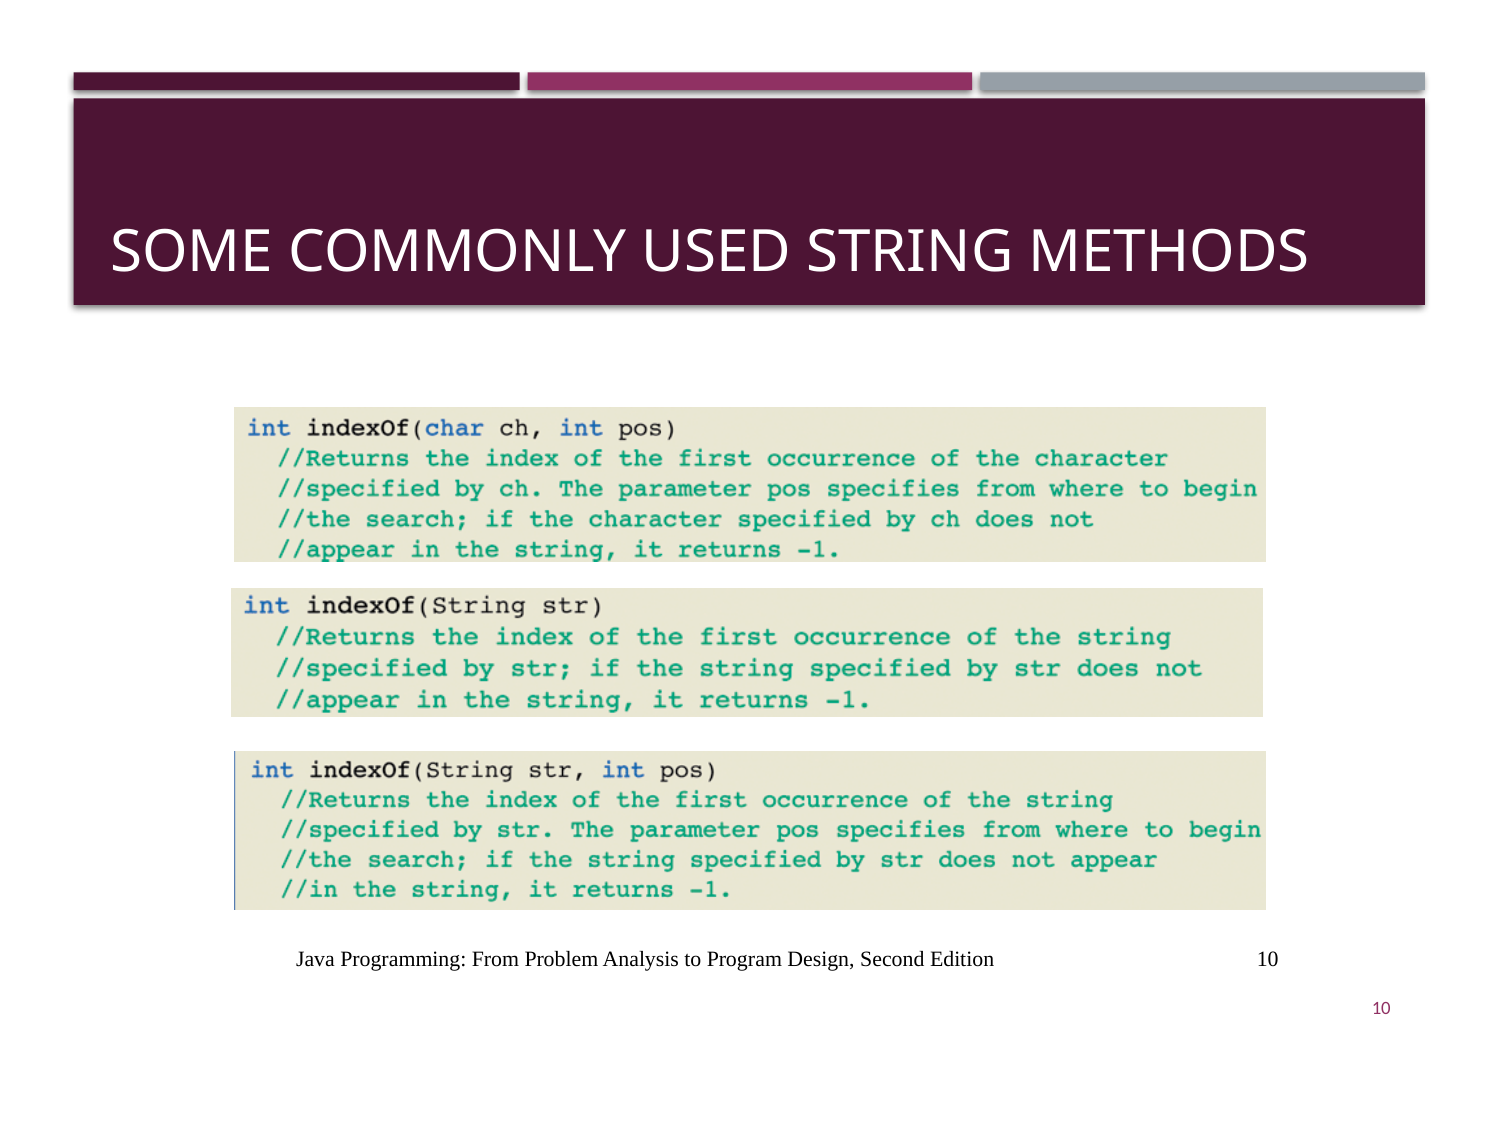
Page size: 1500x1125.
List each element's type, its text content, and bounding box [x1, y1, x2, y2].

title Some Commonly Used String Methods [95, 112, 1406, 291]
slide_number 10 [1279, 977, 1406, 1037]
picture [233, 750, 1267, 910]
text_box Java Programming: From Problem Analysis to Program Design, Second Edition [281, 937, 1143, 966]
text_box 10 [1143, 937, 1294, 966]
picture [231, 587, 1264, 718]
picture [233, 407, 1267, 563]
